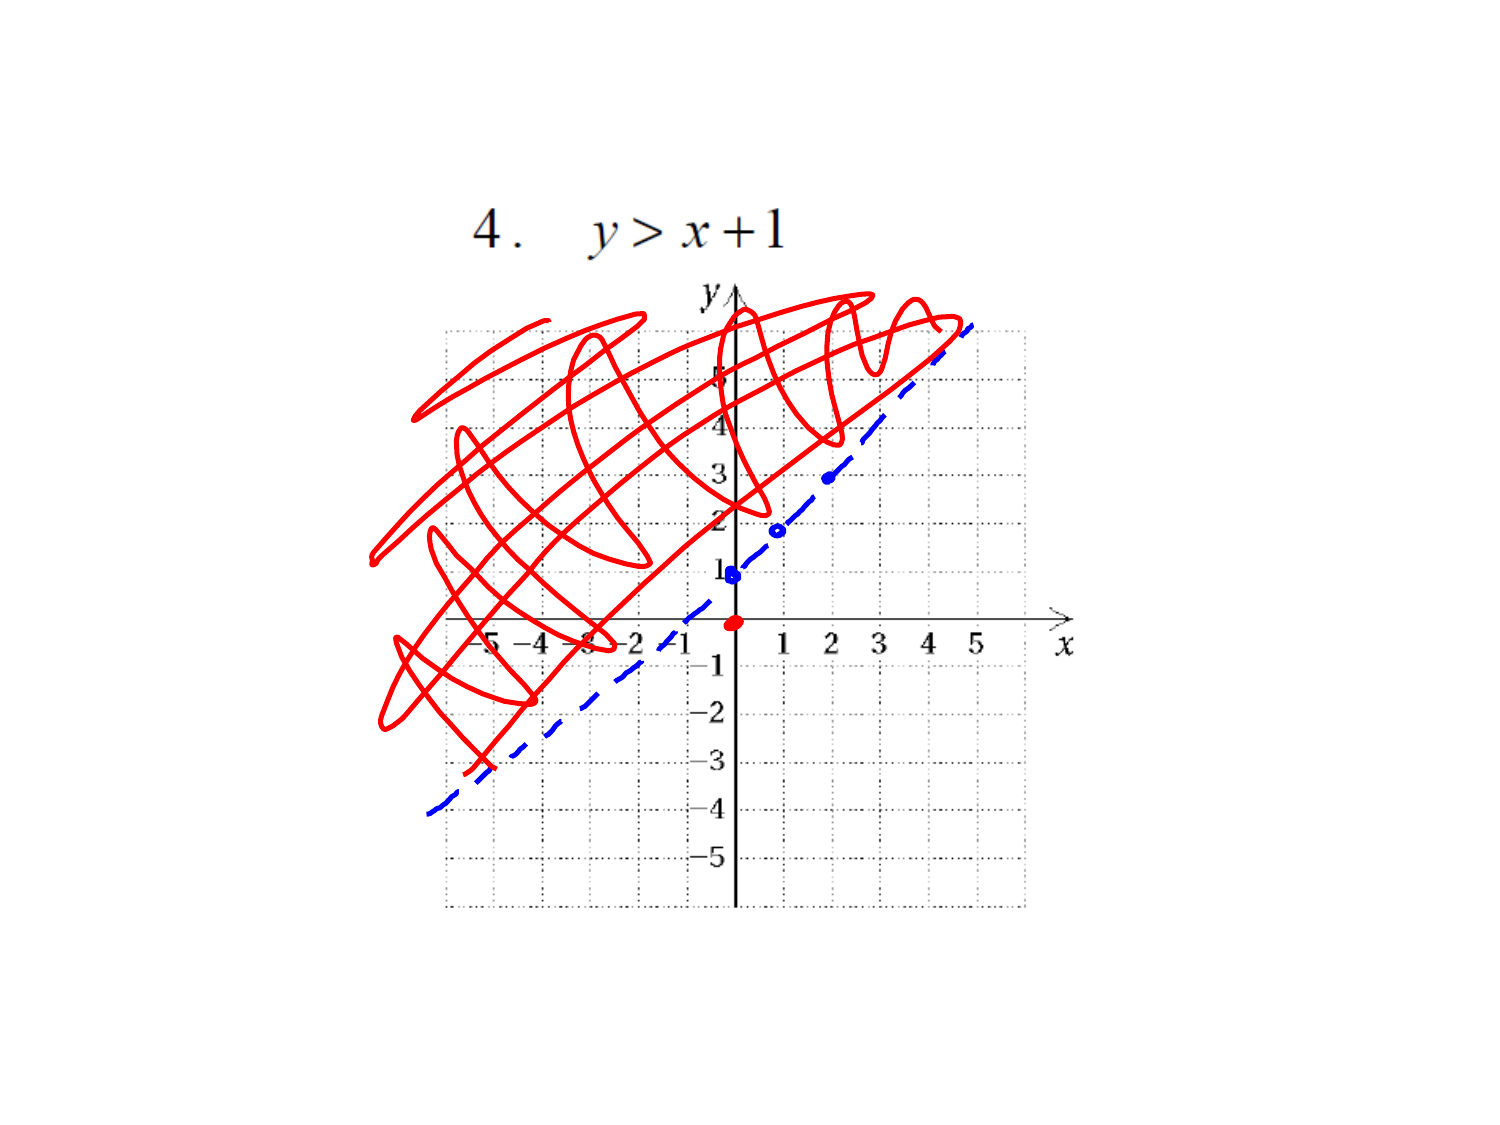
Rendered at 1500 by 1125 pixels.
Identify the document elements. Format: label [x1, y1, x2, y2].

text_box [371, 293, 961, 776]
picture [416, 193, 1084, 932]
